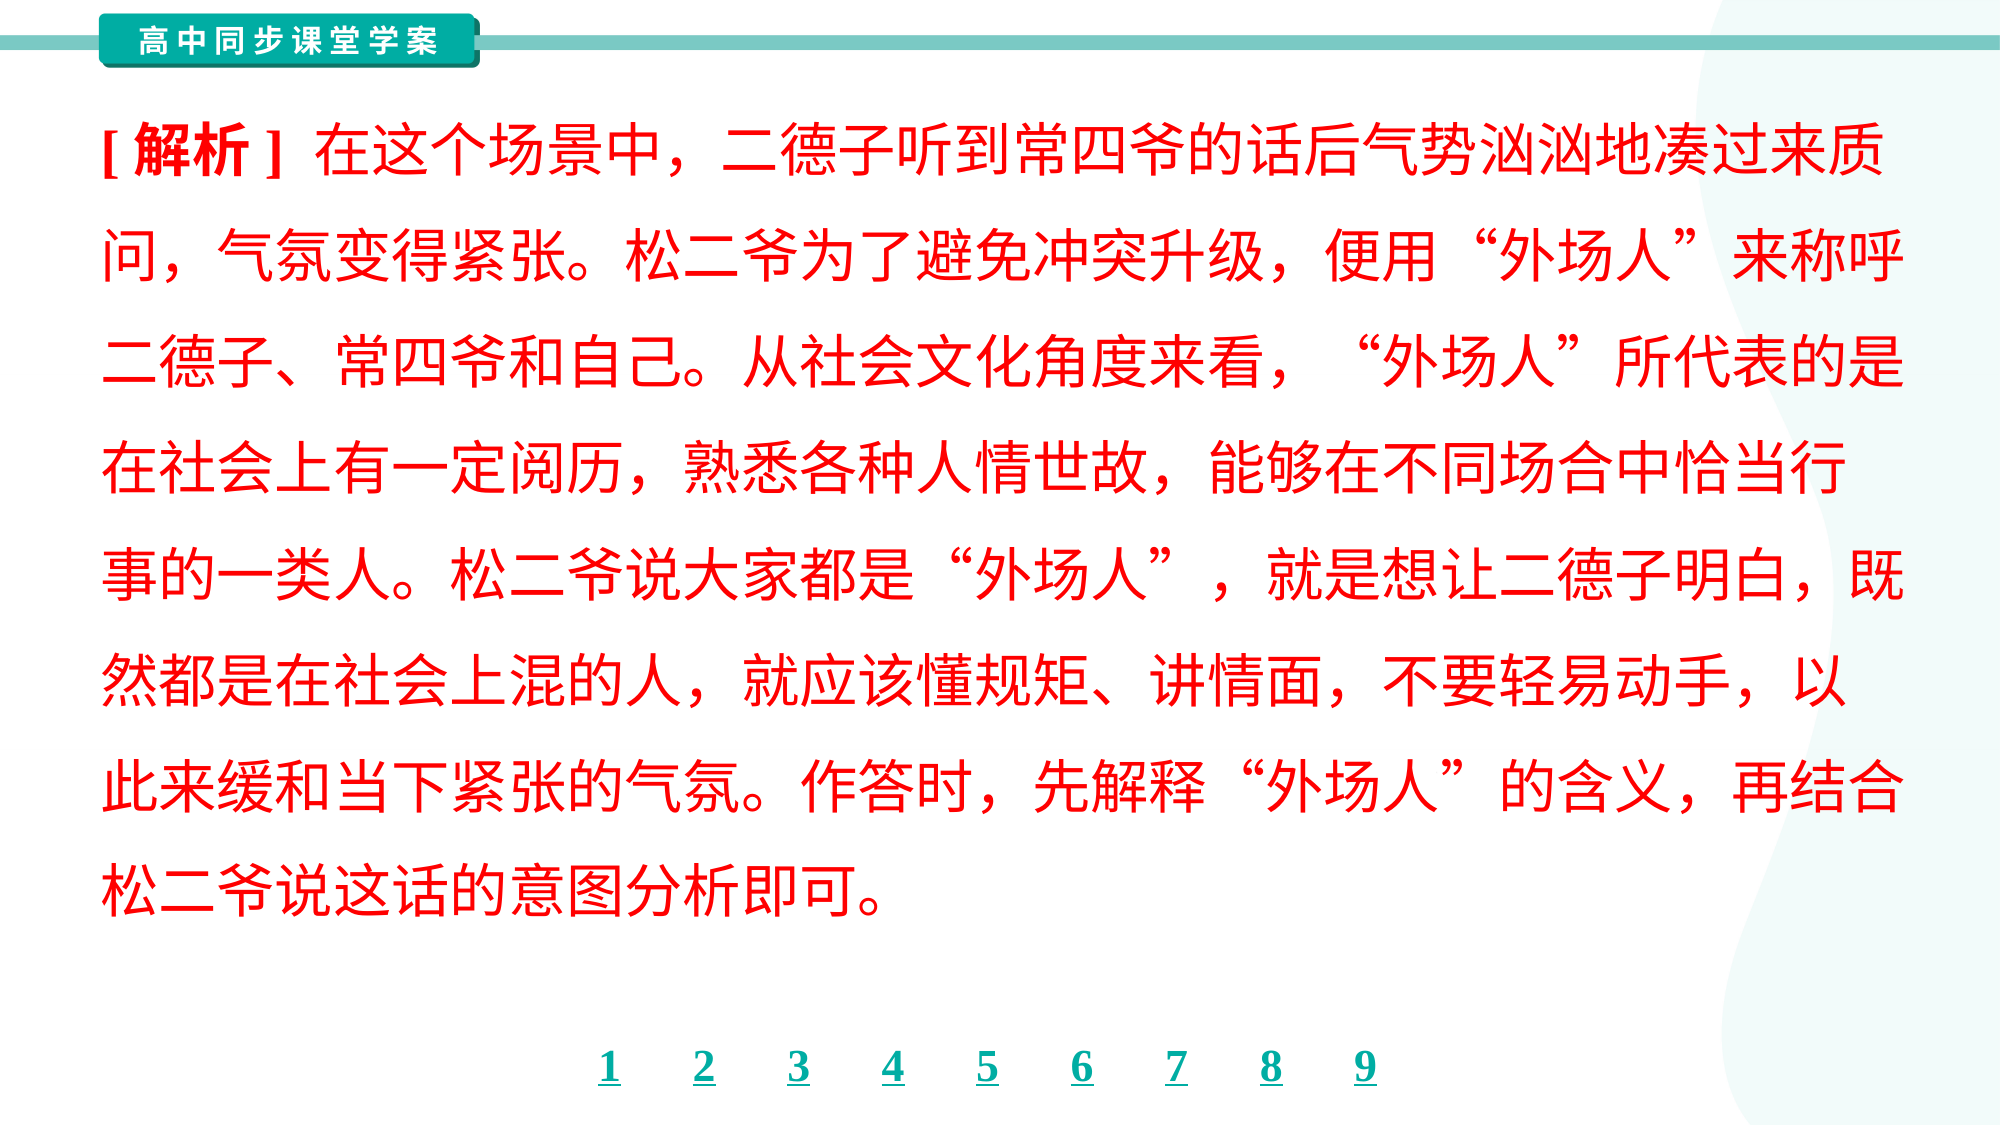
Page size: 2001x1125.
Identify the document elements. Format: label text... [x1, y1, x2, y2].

text_box [解析] 在这个场景中，二德子听到常四爷的话后气势汹汹地凑过来质 问，气氛变得紧张。松二爷为了避免冲突升级，便用“外场人”来称呼 二德子、常四爷和自己。从社会文化角度来看，“外场人”所代表的是 在社会上有一定阅历，熟悉各种人情世故，能够在不同场合中恰当行 事的一类人。松二爷说大家都是“外场人”，就是想让二德子明白，既 然都是在社会上混的人，就应该懂规矩、讲情面，不要轻易动手，以 此来缓和当下紧张的气氛。作答时，先解释“外场人”的含义，再结合 松二爷说这话的意图分析即可。 [100, 76, 1899, 914]
picture [0, 0, 2000, 1125]
